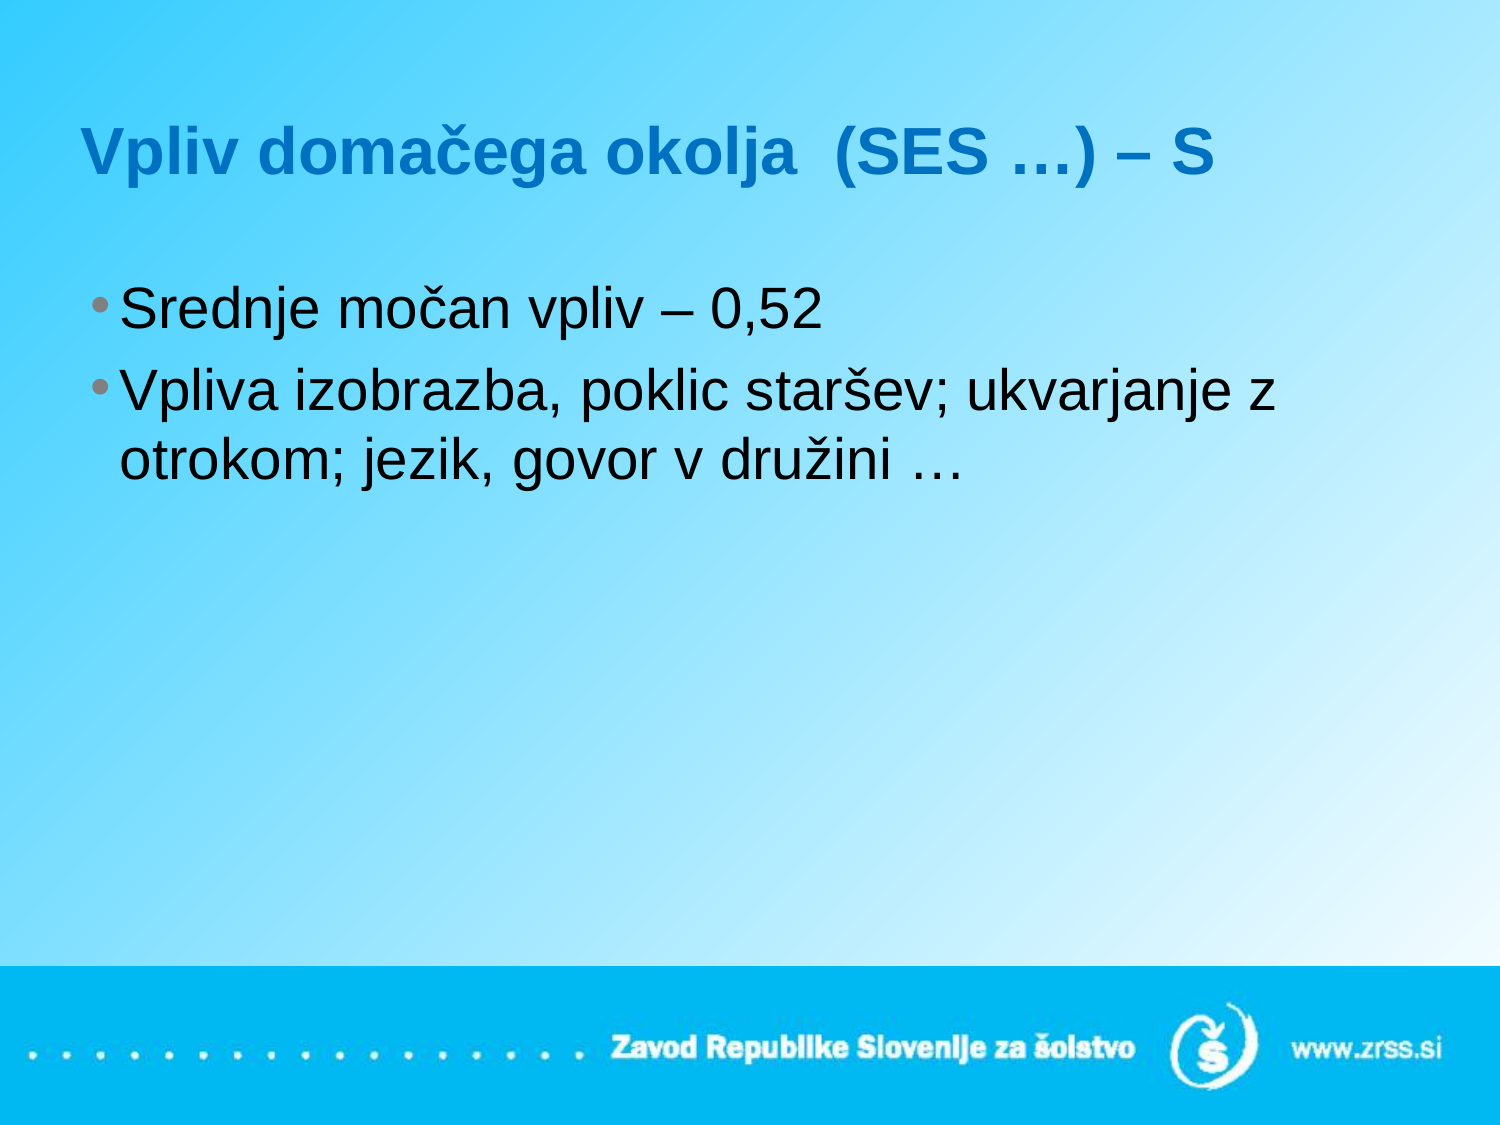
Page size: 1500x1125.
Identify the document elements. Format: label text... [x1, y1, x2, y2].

picture [506, 1050, 518, 1061]
picture [439, 1049, 449, 1060]
picture [854, 1032, 987, 1065]
title Vpliv domačega okolja (SES …) – S [64, 54, 1416, 243]
picture [1289, 1035, 1443, 1061]
picture [610, 1028, 700, 1065]
picture [267, 1051, 275, 1060]
picture [28, 1050, 38, 1060]
picture [129, 1049, 142, 1061]
picture [1170, 1001, 1259, 1090]
picture [233, 1049, 242, 1060]
picture [368, 1051, 381, 1060]
picture [1033, 1029, 1137, 1061]
picture [163, 1050, 174, 1061]
picture [301, 1049, 311, 1061]
picture [61, 1049, 73, 1061]
picture [540, 1050, 550, 1061]
picture [575, 1051, 585, 1060]
list Srednje močan vpliv – 0,52 Vpliva izobrazba, poklic staršev; ukvarjanje z otrokom; jezik, govor v družini … [74, 262, 1426, 953]
picture [333, 1048, 345, 1061]
picture [472, 1050, 482, 1060]
picture [199, 1049, 210, 1060]
picture [705, 1033, 850, 1066]
picture [94, 1050, 106, 1060]
picture [404, 1050, 414, 1060]
picture [993, 1040, 1028, 1064]
